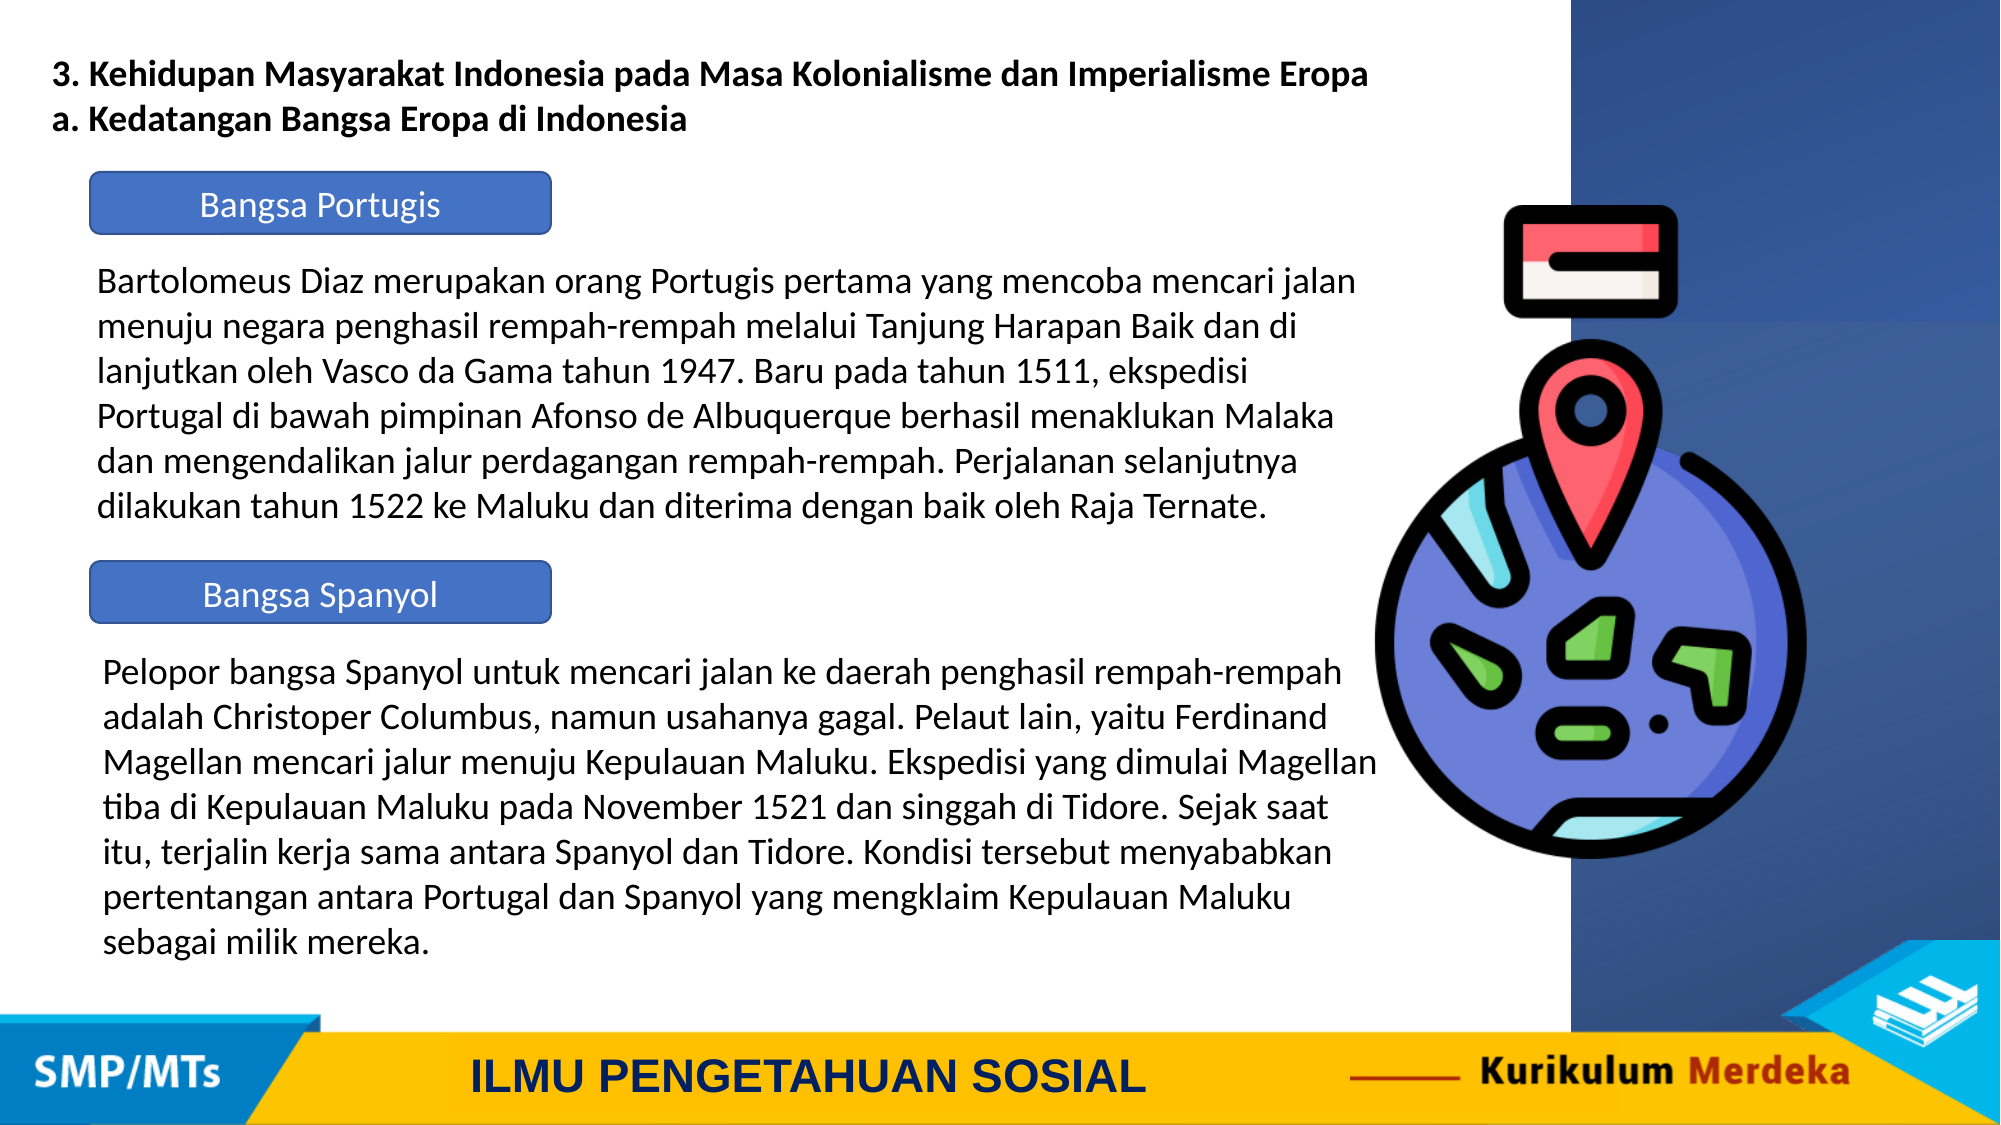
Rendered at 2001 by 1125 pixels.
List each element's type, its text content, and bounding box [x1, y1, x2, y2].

text_box Bangsa Portugis [89, 170, 552, 235]
text_box Bartolomeus Diaz merupakan orang Portugis pertama yang mencoba mencari jalan menuju negara penghasil rempah-rempah melalui Tanjung Harapan Baik dan di lanjutkan oleh Vasco da Gama tahun 1947. Baru pada tahun 1511, ekspedisi Portugal di bawah pimpinan Afonso de Albuquerque berhasil menaklukan Malaka dan mengendalikan jalur perdagangan rempah-rempah. Perjalanan selanjutnya dilakukan tahun 1522 ke Maluku dan diterima dengan baik oleh Raja Ternate. [82, 248, 1264, 534]
text_box [0, 0, 1572, 940]
text_box Bangsa Spanyol [89, 560, 552, 624]
text_box [1572, 0, 2000, 321]
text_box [0, 940, 2000, 1125]
text_box Pelopor bangsa Spanyol untuk mencari jalan ke daerah penghasil rempah-rempah adalah Christoper Columbus, namun usahanya gagal. Pelaut lain, yaitu Ferdinand Magellan mencari jalur menuju Kepulauan Maluku. Ekspedisi yang dimulai Magellan tiba di Kepulauan Maluku pada November 1521 dan singgah di Tidore. Sejak saat itu, terjalin kerja sama antara Spanyol dan Tidore. Kondisi tersebut menyababkan pertentangan antara Portugal dan Spanyol yang mengklaim Kepulauan Maluku sebagai milik mereka. [87, 639, 1397, 940]
picture [1264, 205, 1918, 859]
text_box [1572, 321, 2000, 940]
text_box 3. Kehidupan Masyarakat Indonesia pada Masa Kolonialisme dan Imperialisme Eropa a. Kedatangan Bangsa Eropa di Indonesia [36, 41, 1386, 146]
